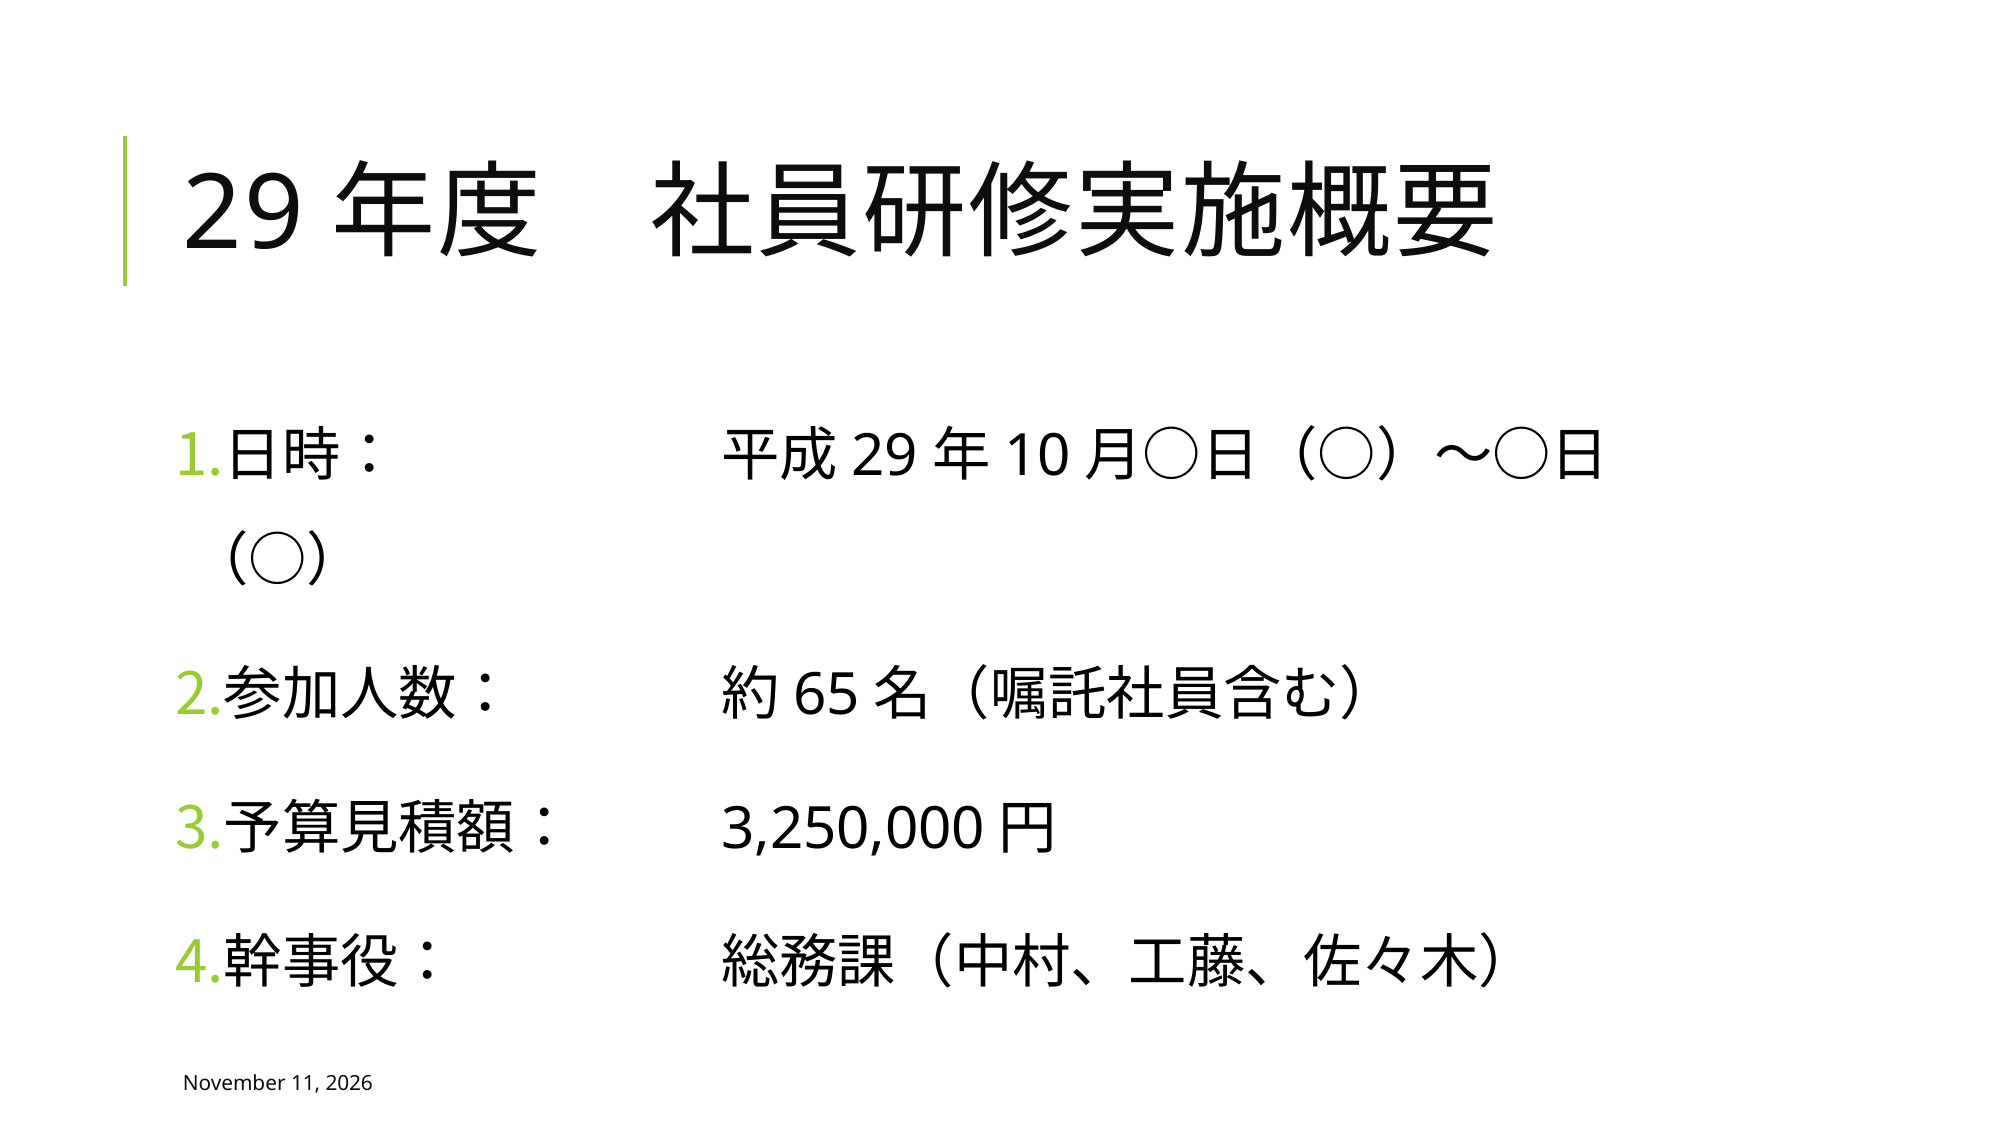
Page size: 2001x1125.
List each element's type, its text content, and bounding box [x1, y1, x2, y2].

list 日時： 平成29年10月○日（○）～○日（○） 参加人数： 約65名（嘱託社員含む） 予算見積額： 3,250,000円 幹事役： 総務課（中村、工藤、佐々木） [168, 375, 1763, 1035]
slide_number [168, 1061, 522, 1107]
title 29年度 社員研修実施概要 [168, 96, 1763, 342]
